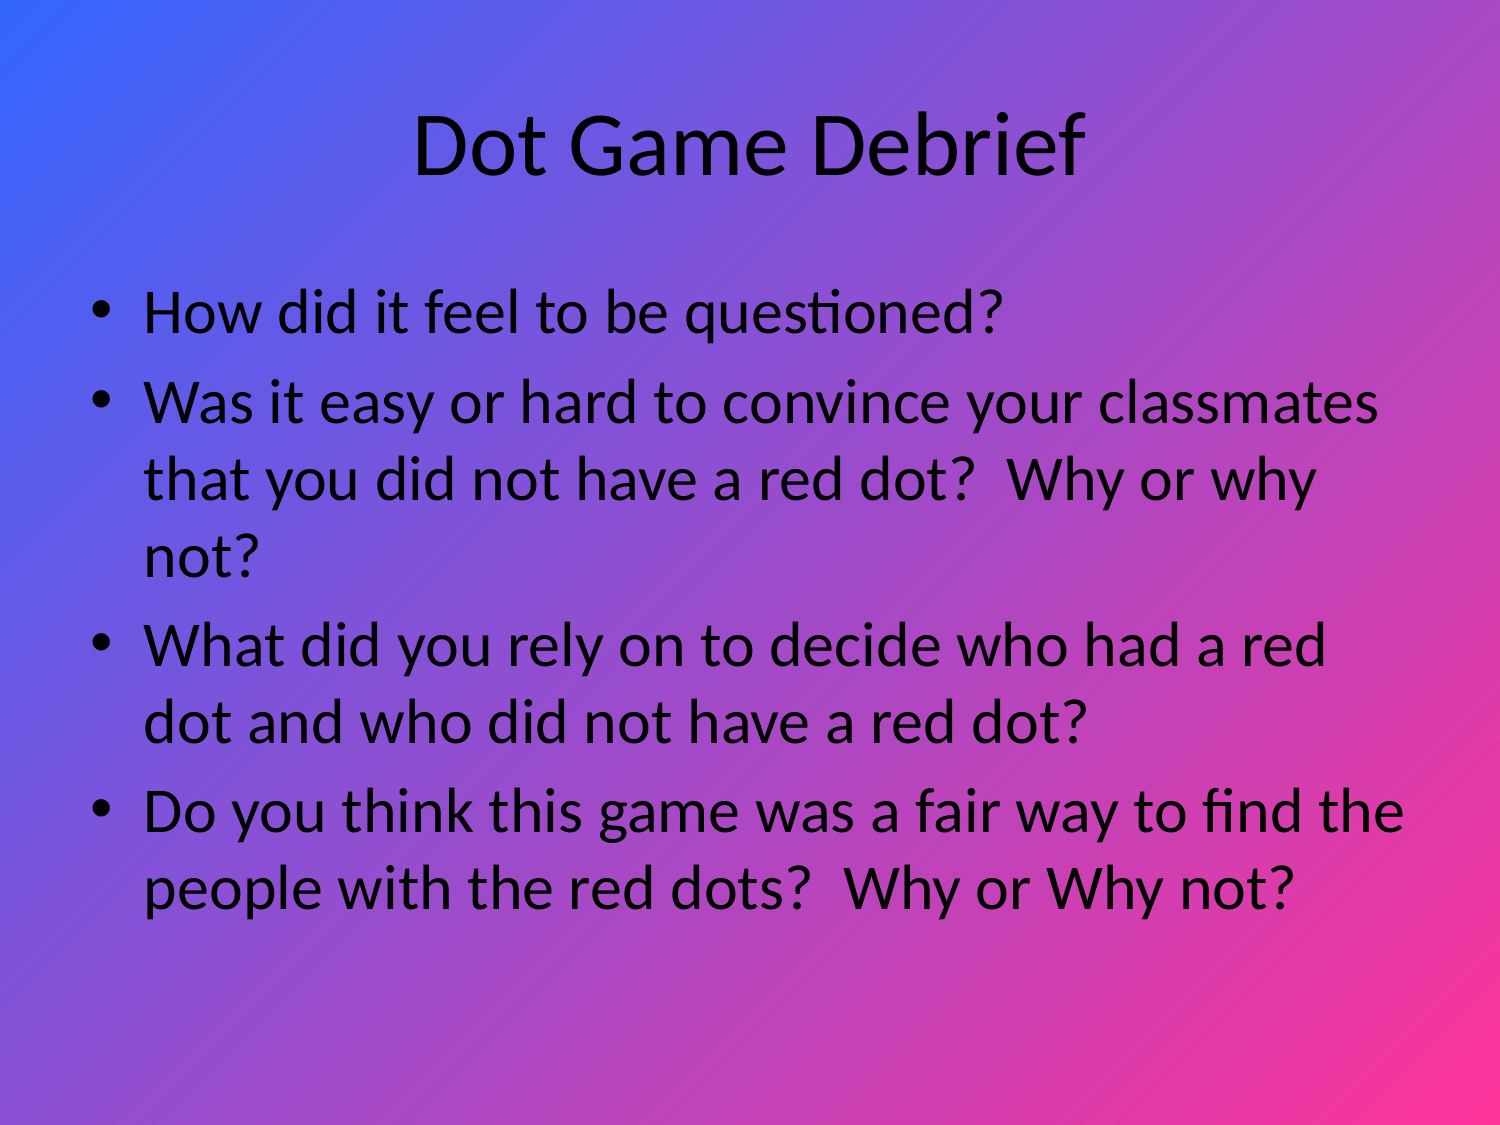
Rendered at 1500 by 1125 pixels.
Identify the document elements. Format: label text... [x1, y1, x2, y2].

list How did it feel to be questioned? Was it easy or hard to convince your classmates that you did not have a red dot? Why or why not? What did you rely on to decide who had a red dot and who did not have a red dot? Do you think this game was a fair way to find the people with the red dots? Why or Why not? [75, 262, 1425, 1005]
title Dot Game Debrief [75, 45, 1425, 233]
